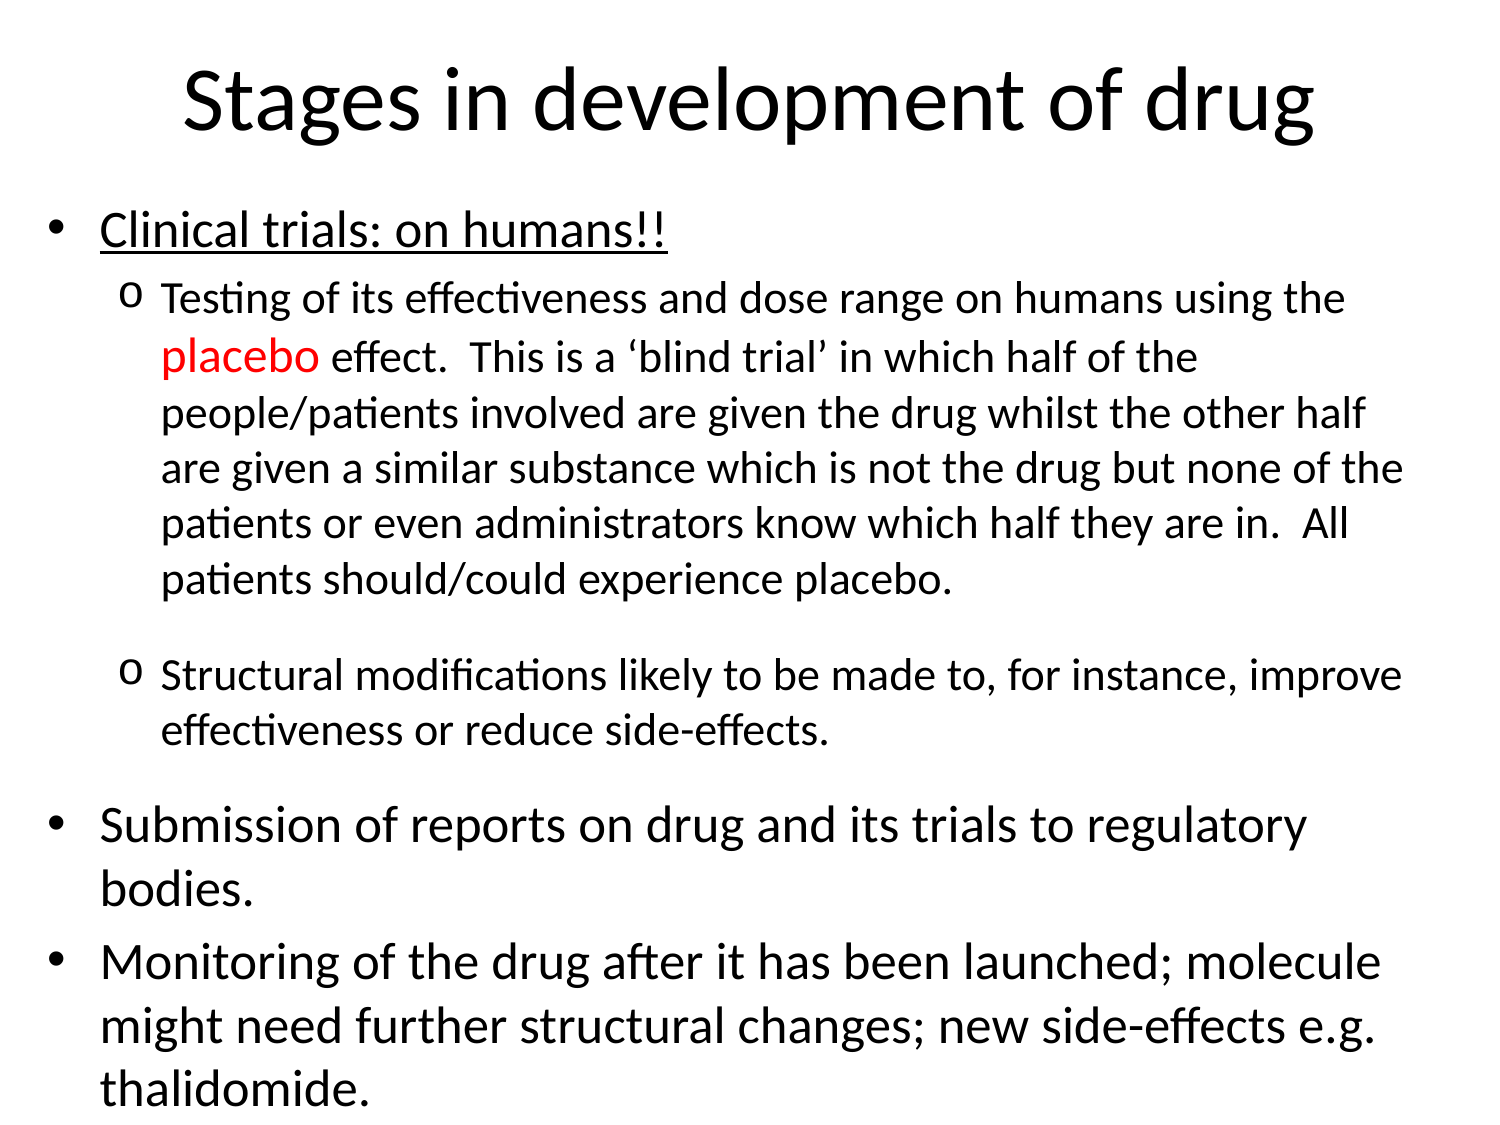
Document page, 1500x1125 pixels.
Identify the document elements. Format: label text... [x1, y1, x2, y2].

list Clinical trials: on humans!! Testing of its effectiveness and dose range on humans using the placebo effect. This is a ‘blind trial’ in which half of the people/patients involved are given the drug whilst the other half are given a similar substance which is not the drug but none of the patients or even administrators know which half they are in. All patients should/could experience placebo. Structural modifications likely to be made to, for instance, improve effectiveness or reduce side-effects. Submission of reports on drug and its trials to regulatory bodies. Monitoring of the drug after it has been launched; molecule might need further structural changes; new side-effects e.g. thalidomide. [32, 187, 1425, 1125]
title Stages in development of drug [75, 0, 1425, 187]
